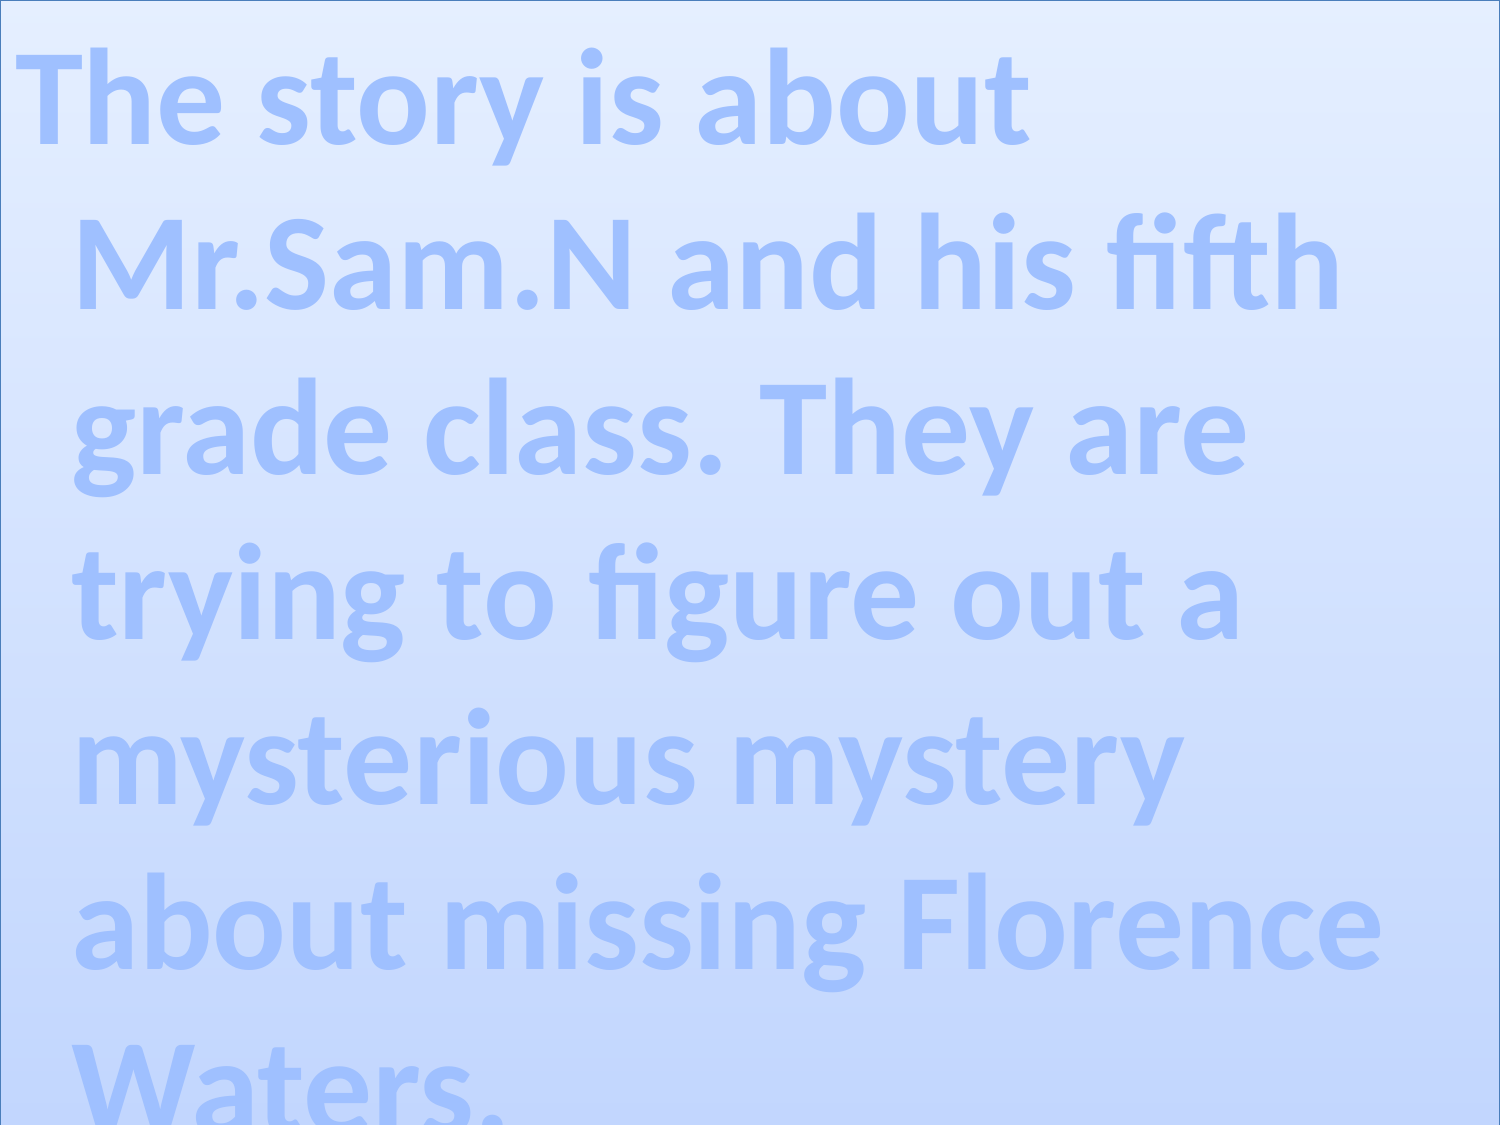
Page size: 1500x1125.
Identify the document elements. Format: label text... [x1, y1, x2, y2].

list The story is about Mr.Sam.N and his fifth grade class. They are trying to figure out a mysterious mystery about missing Florence Waters. [0, 0, 1500, 1125]
